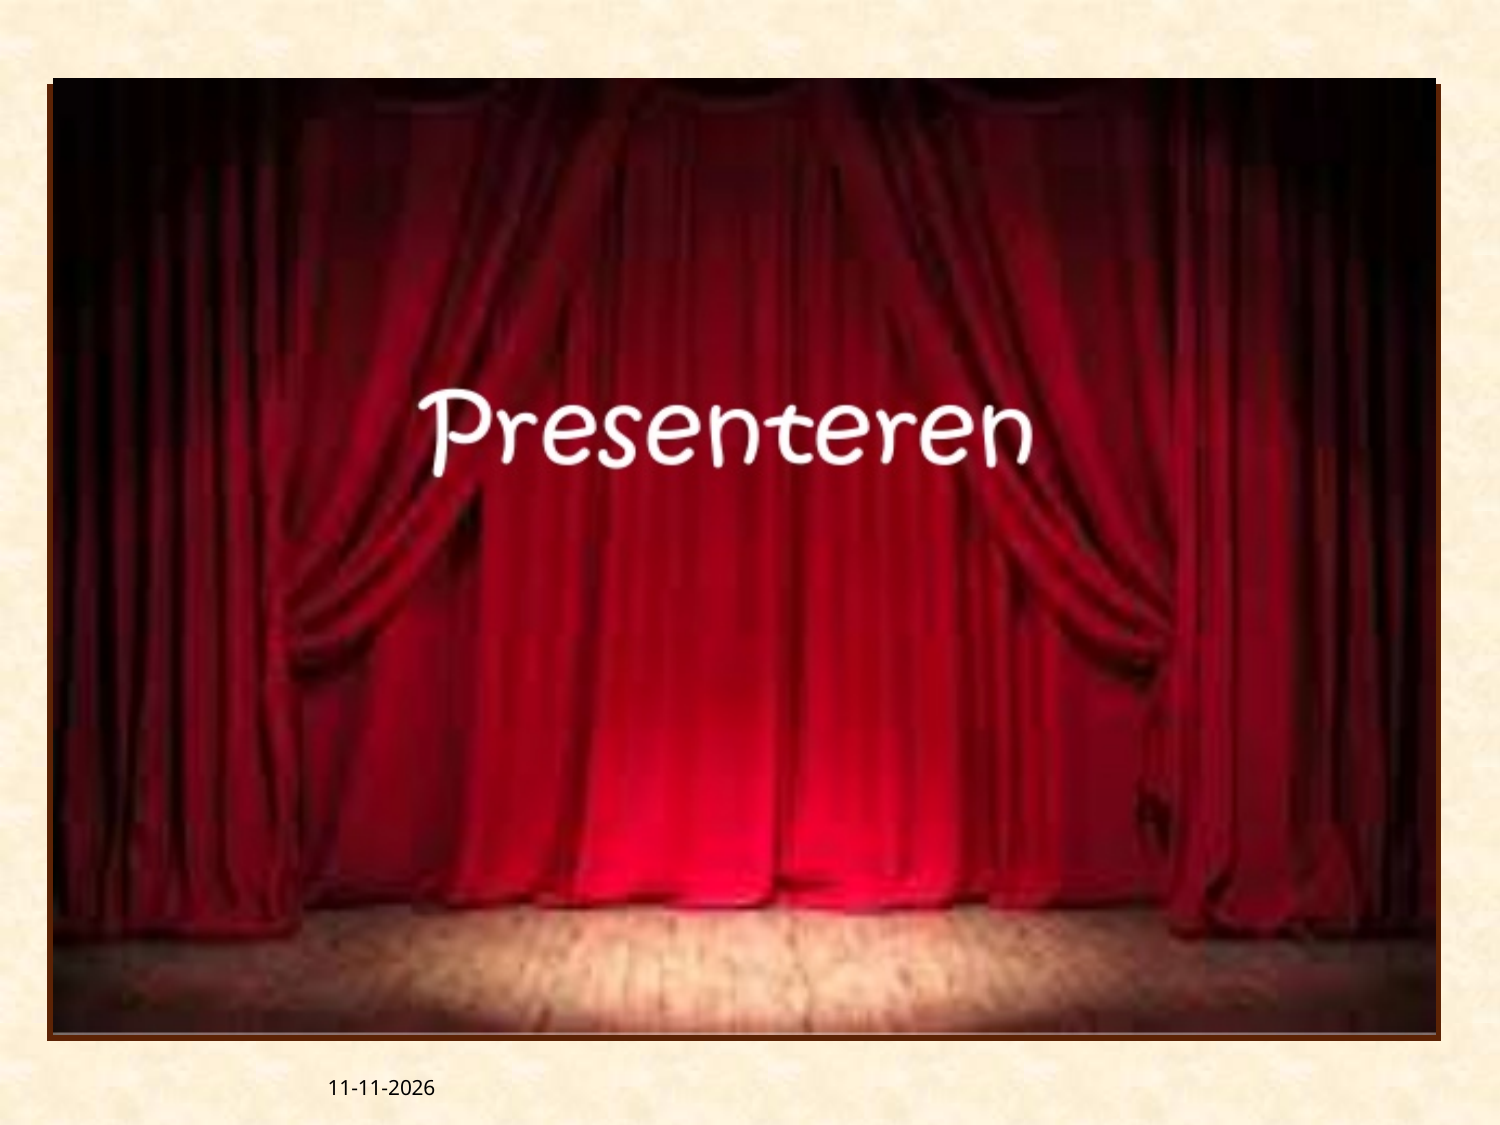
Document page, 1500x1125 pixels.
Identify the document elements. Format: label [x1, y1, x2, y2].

slide_number [312, 1052, 575, 1125]
picture [0, 0, 1500, 1125]
